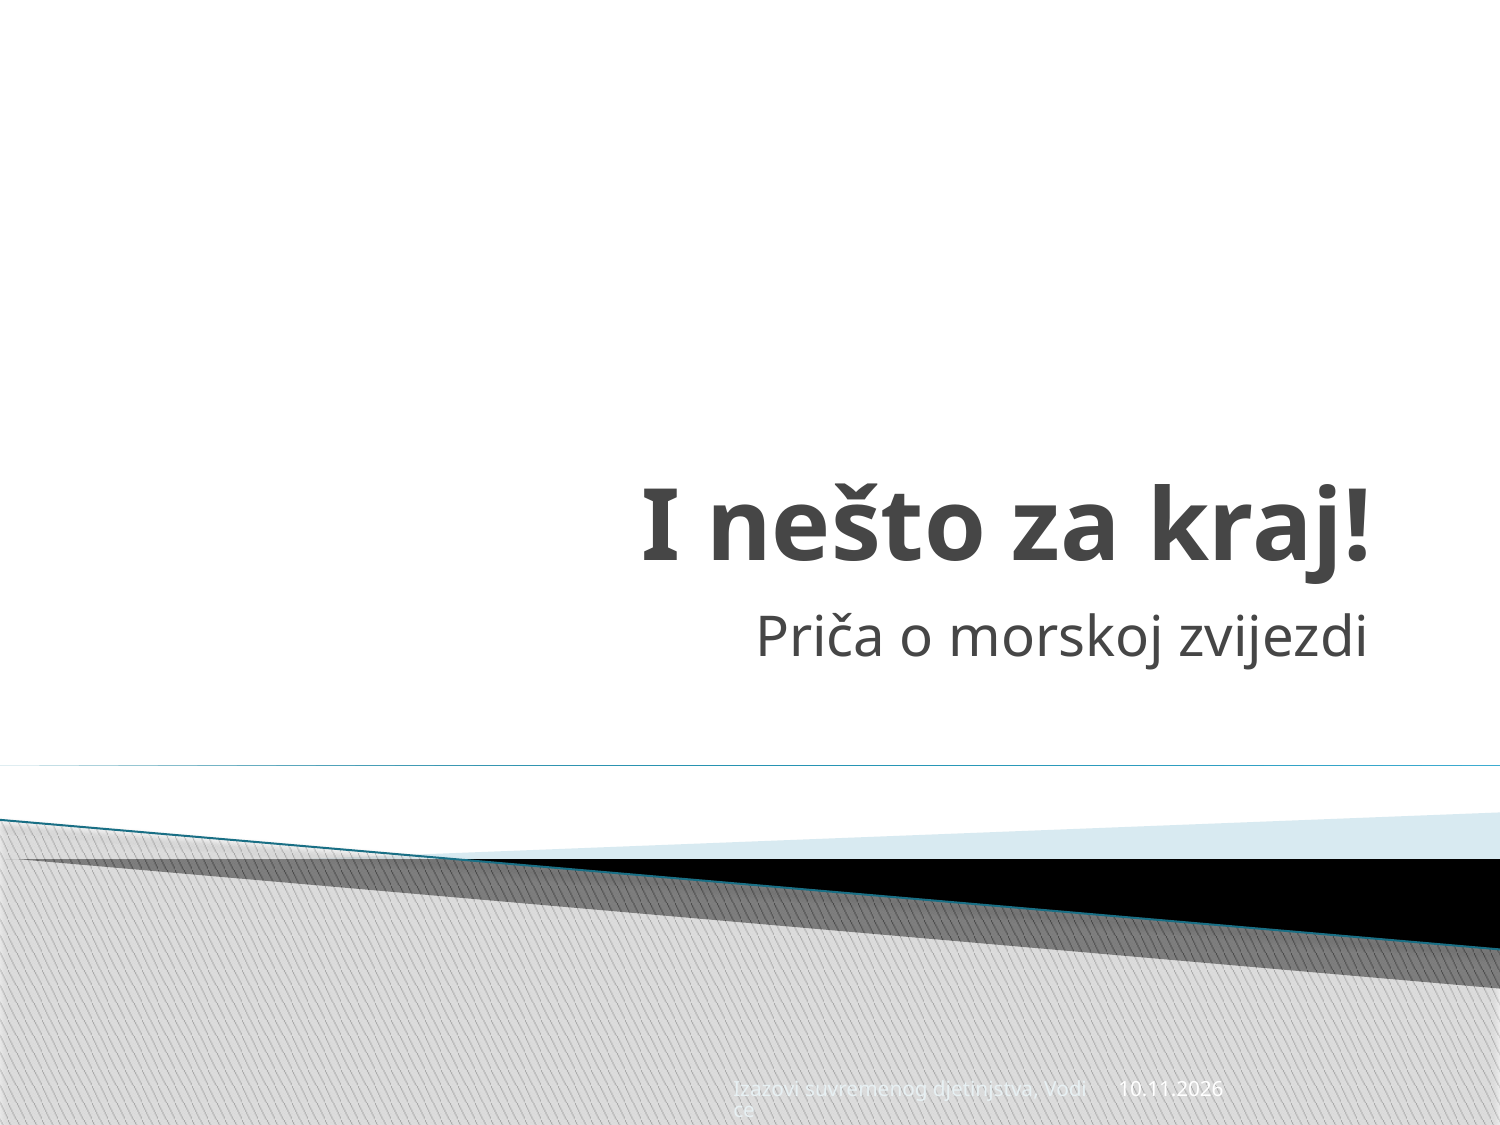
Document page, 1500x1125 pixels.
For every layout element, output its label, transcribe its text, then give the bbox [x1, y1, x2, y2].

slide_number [1105, 1051, 1419, 1112]
title I nešto za kraj! [112, 287, 1388, 588]
footer Izazovi suvremenog djetinjstva, Vodice [718, 1051, 1105, 1112]
picture [5, 859, 1500, 989]
subtitle Priča o morskoj zvijezdi [112, 592, 1388, 790]
